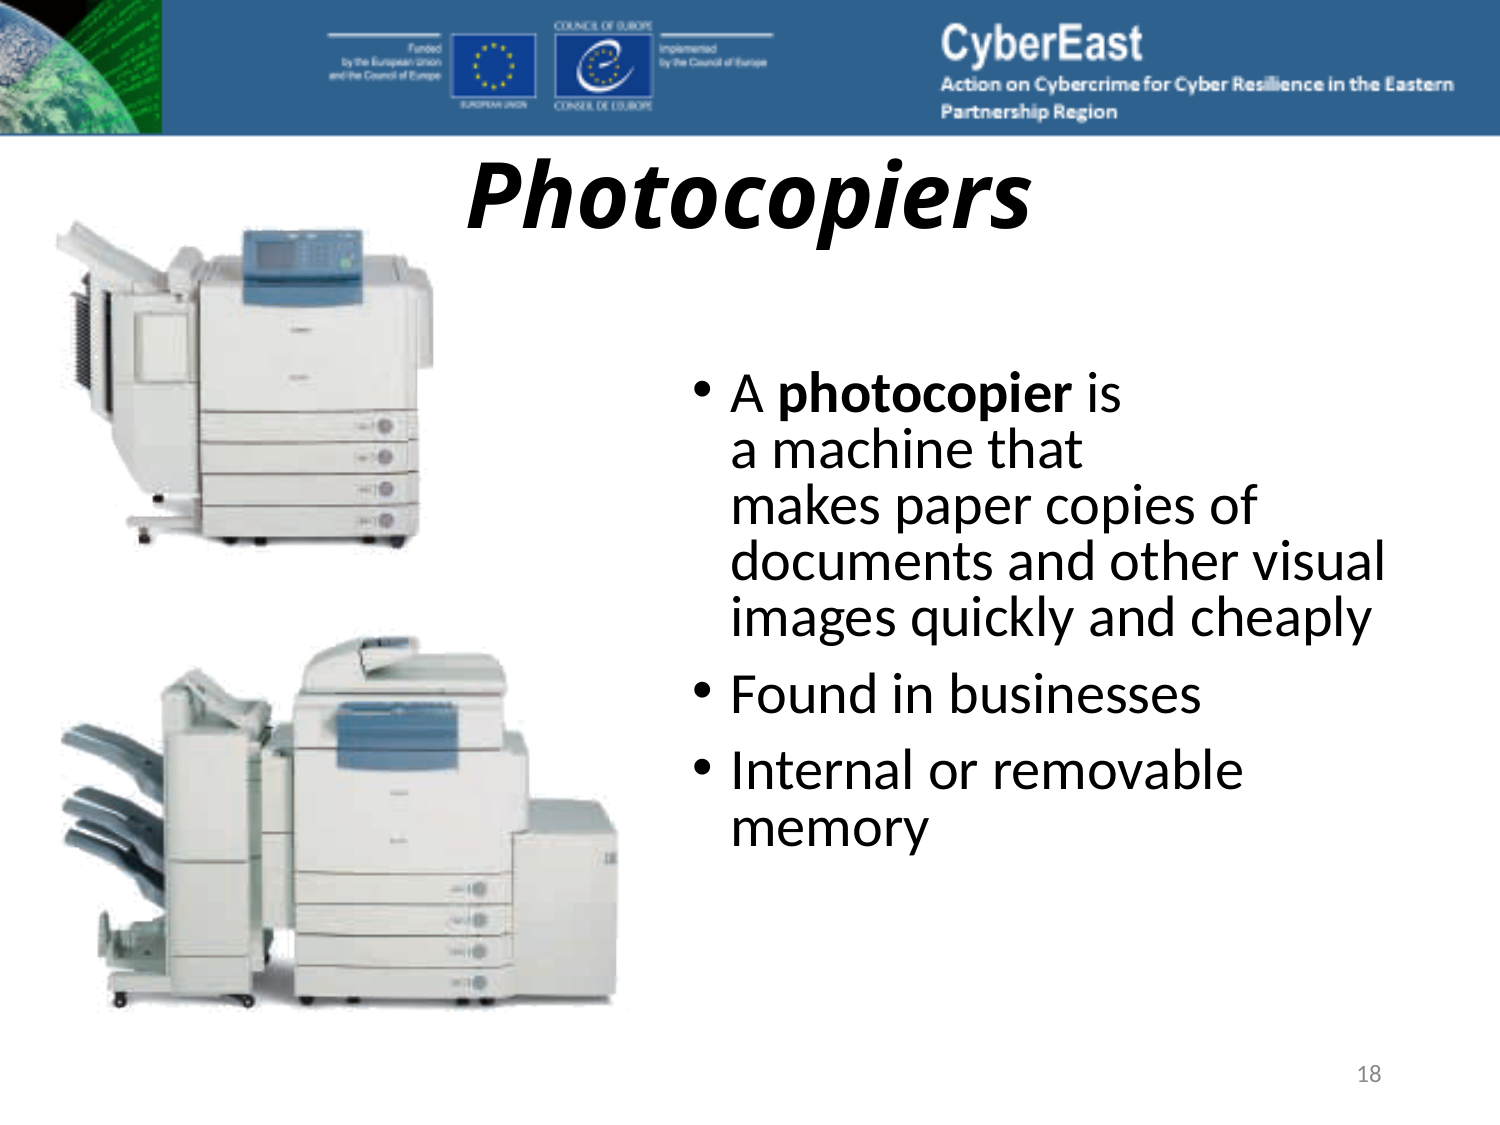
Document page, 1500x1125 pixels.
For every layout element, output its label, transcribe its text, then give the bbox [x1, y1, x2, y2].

picture [0, 0, 1500, 1125]
list A photocopier is a machine that makes paper copies of documents and other visual images quickly and cheaply Found in businesses Internal or removable memory [677, 360, 1457, 1103]
title Photocopiers [450, 89, 1060, 308]
